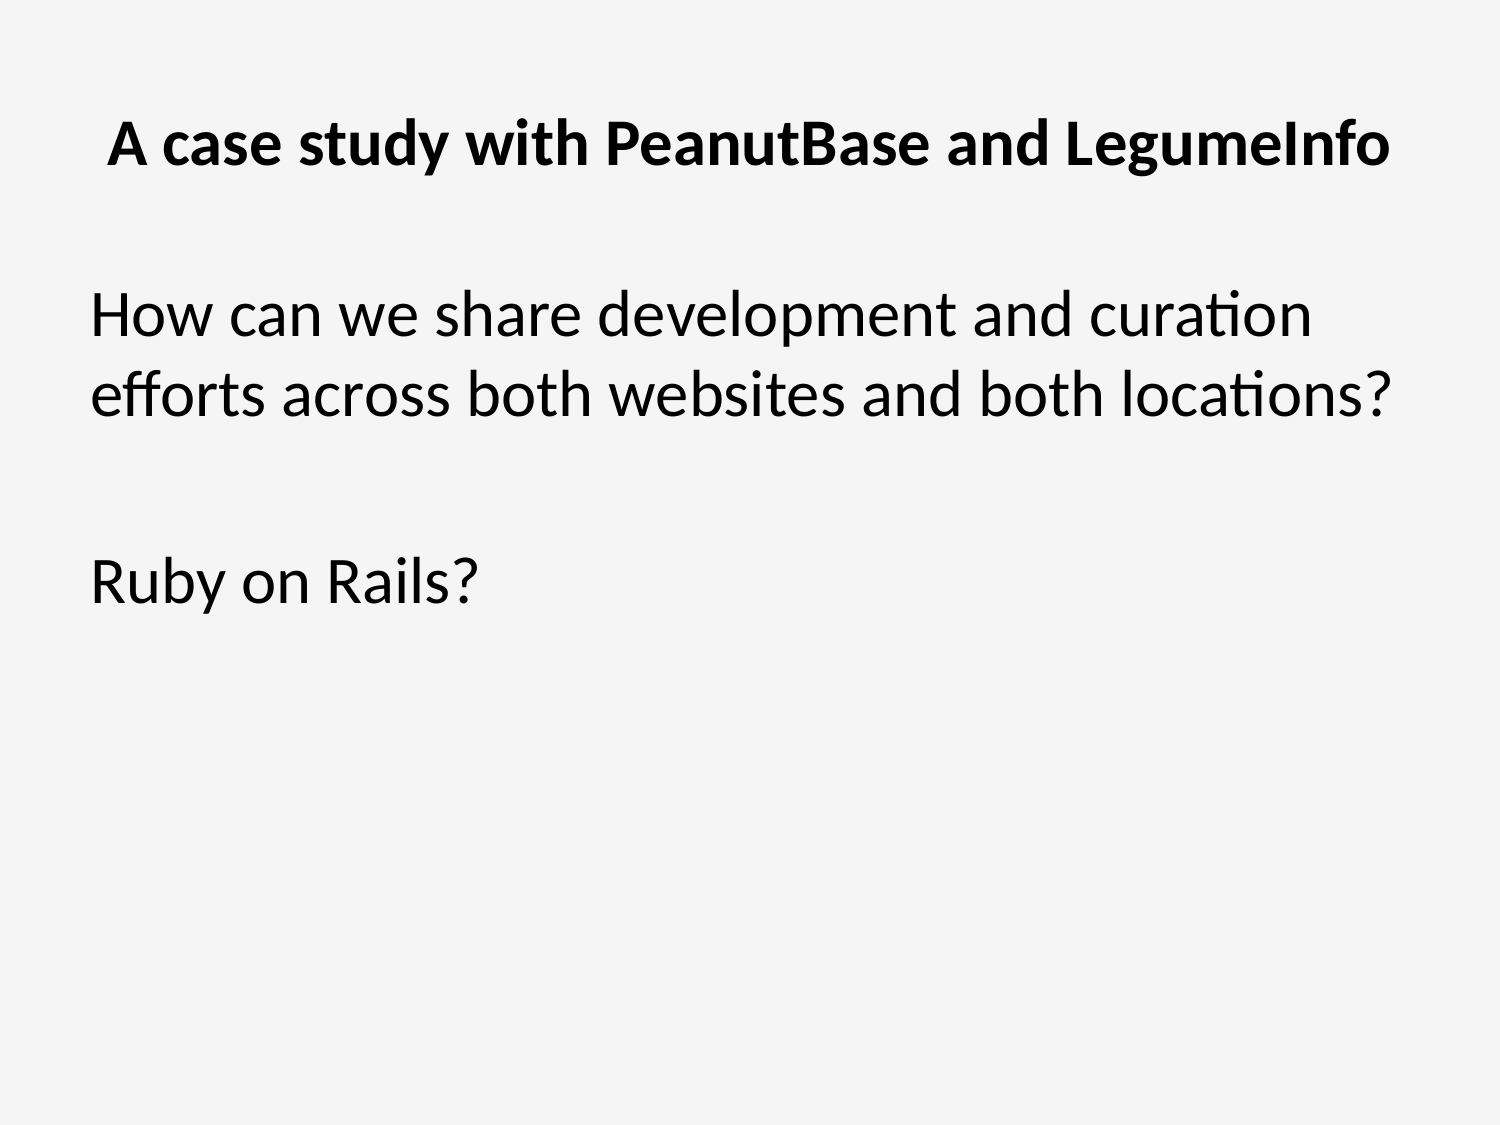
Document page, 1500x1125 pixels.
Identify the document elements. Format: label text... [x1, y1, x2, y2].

title A case study with PeanutBase and LegumeInfo [75, 45, 1425, 233]
list How can we share development and curation efforts across both websites and both locations? Ruby on Rails? [75, 262, 1425, 1005]
